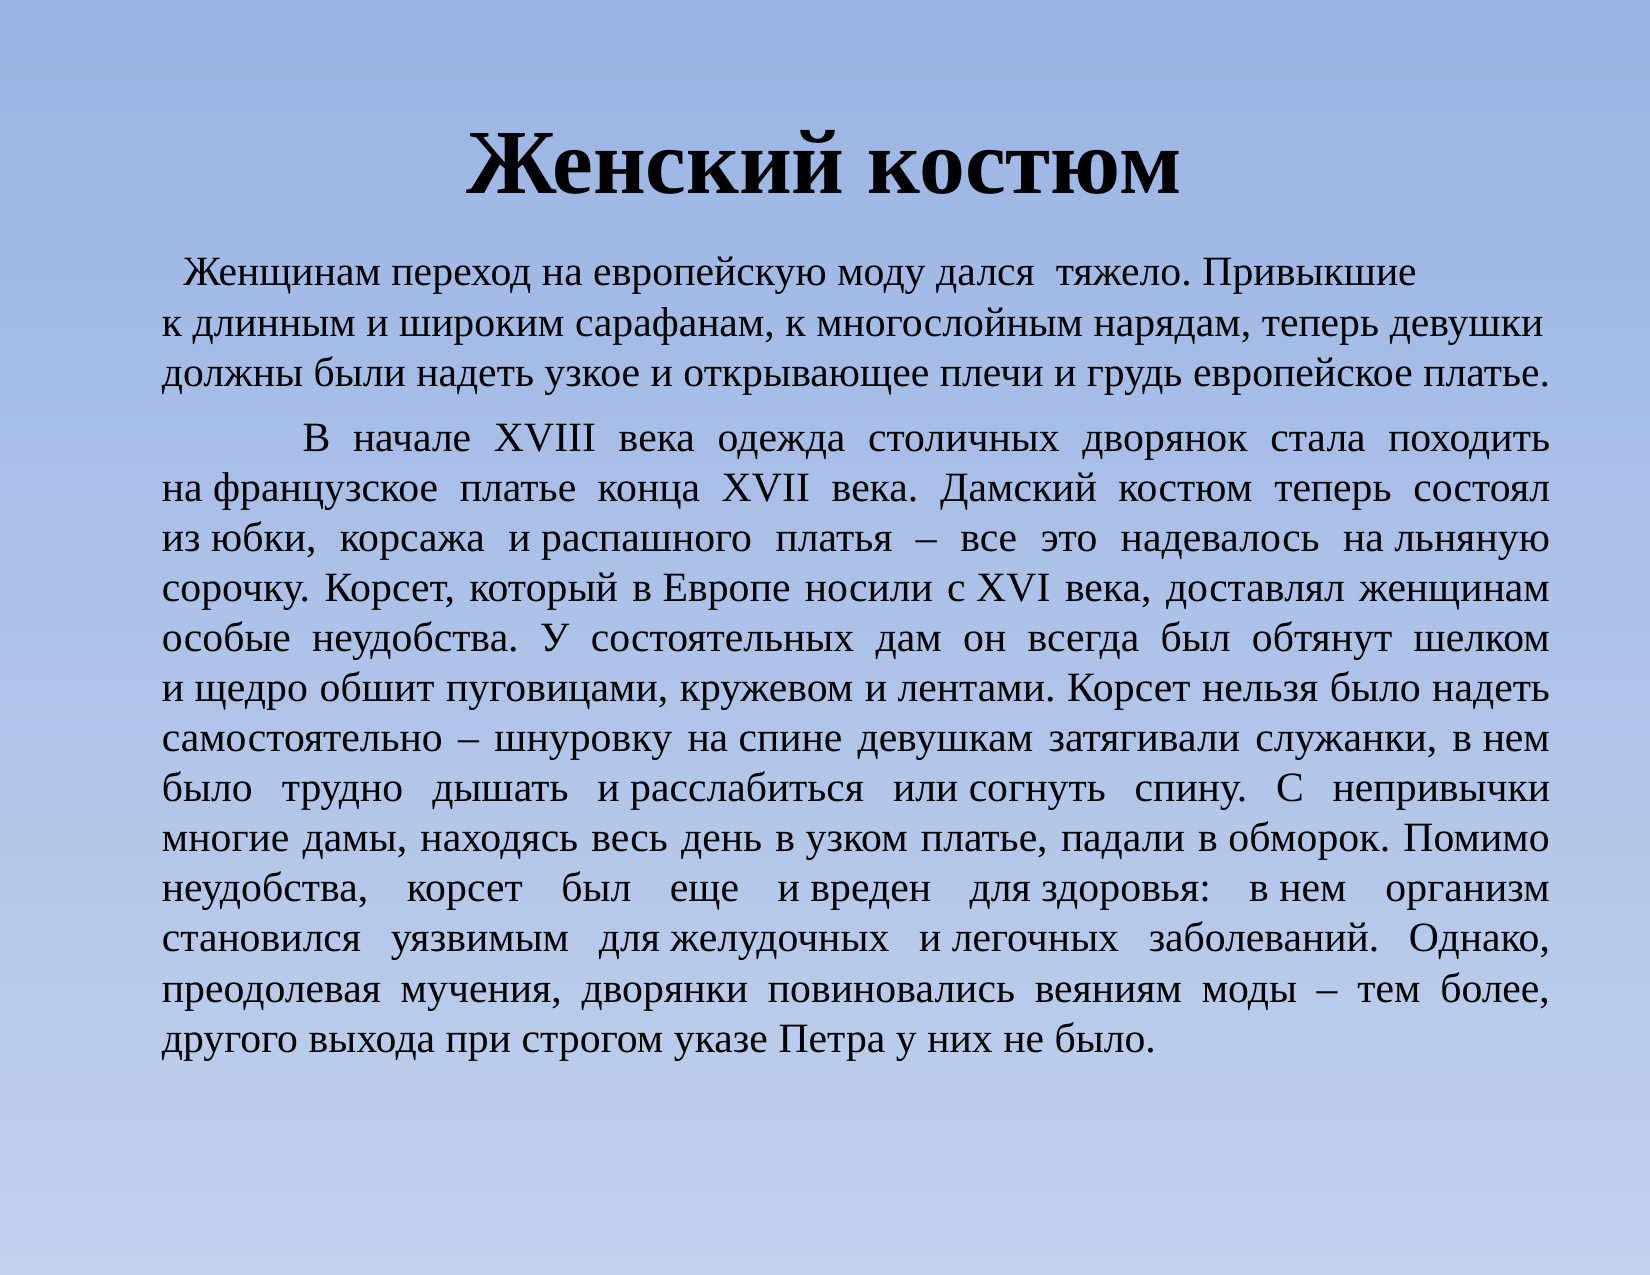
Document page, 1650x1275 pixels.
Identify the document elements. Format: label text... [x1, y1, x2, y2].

text_box Женщинам переход на европейскую моду дался тяжело. Привыкшие к длинным и широким сарафанам, к многослойным нарядам, теперь девушки должны были надеть узкое и открывающее плечи и грудь европейское платье. В начале XVIII века одежда столичных дворянок стала походить на французское платье конца XVII века. Дамский костюм теперь состоял из юбки, корсажа и распашного платья – все это надевалось на льняную сорочку. Корсет, который в Европе носили с XVI века, доставлял женщинам особые неудобства. У состоятельных дам он всегда был обтянут шелком и щедро обшит пуговицами, кружевом и лентами. Корсет нельзя было надеть самостоятельно – шнуровку на спине девушкам затягивали служанки, в нем было трудно дышать и расслабиться или согнуть спину. С непривычки многие дамы, находясь весь день в узком платье, падали в обморок. Помимо неудобства, корсет был еще и вреден для здоровья: в нем организм становился уязвимым для желудочных и легочных заболеваний. Однако, преодолевая мучения, дворянки повиновались веяниям моды – тем более, другого выхода при строгом указе Петра у них не было. [82, 235, 1568, 1139]
text_box Женский костюм [82, 51, 1568, 235]
